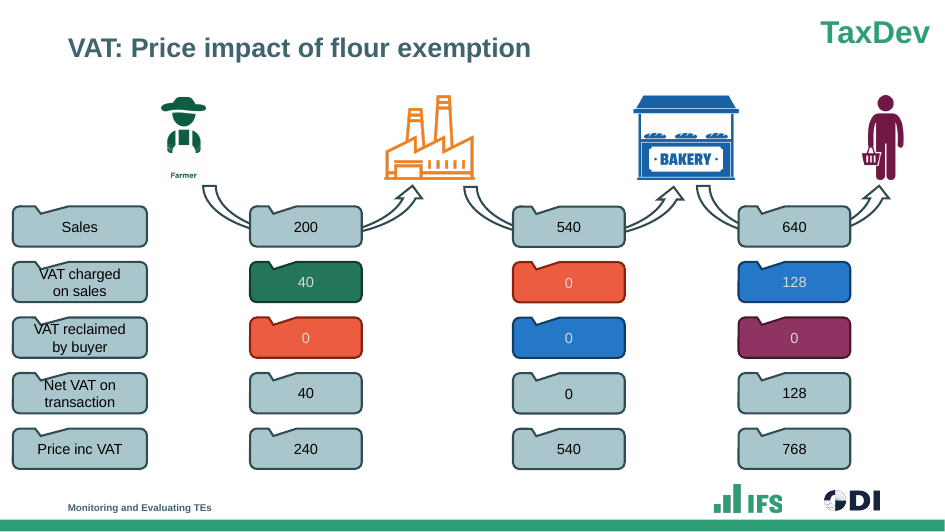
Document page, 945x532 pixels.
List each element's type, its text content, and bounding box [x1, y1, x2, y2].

text_box 640 [737, 205, 852, 248]
picture [840, 95, 925, 180]
text_box 768 [737, 427, 852, 470]
title VAT: Price impact of flour exemption [52, 26, 792, 71]
text_box 0 [511, 316, 626, 359]
picture [158, 95, 208, 180]
list [52, 95, 880, 479]
footer Monitoring and Evaluating TEs [52, 493, 372, 522]
text_box Net VAT on transaction [11, 371, 148, 415]
text_box Sales [11, 205, 148, 248]
picture [633, 95, 740, 180]
text_box 540 [511, 427, 626, 471]
text_box 0 [511, 372, 626, 415]
picture [824, 490, 880, 511]
picture [384, 95, 475, 180]
text_box 40 [248, 371, 363, 415]
text_box Price inc VAT [11, 427, 148, 470]
text_box 540 [511, 205, 626, 248]
text_box 200 [248, 205, 363, 248]
text_box [880, 185, 892, 206]
text_box 240 [248, 427, 363, 470]
text_box 0 [511, 260, 626, 304]
text_box VAT reclaimed by buyer [11, 316, 148, 359]
text_box 0 [248, 316, 363, 359]
text_box 128 [737, 371, 852, 415]
text_box VAT charged on sales [11, 260, 148, 304]
text_box 40 [248, 260, 363, 304]
text_box 128 [737, 260, 852, 304]
text_box 0 [737, 316, 852, 359]
